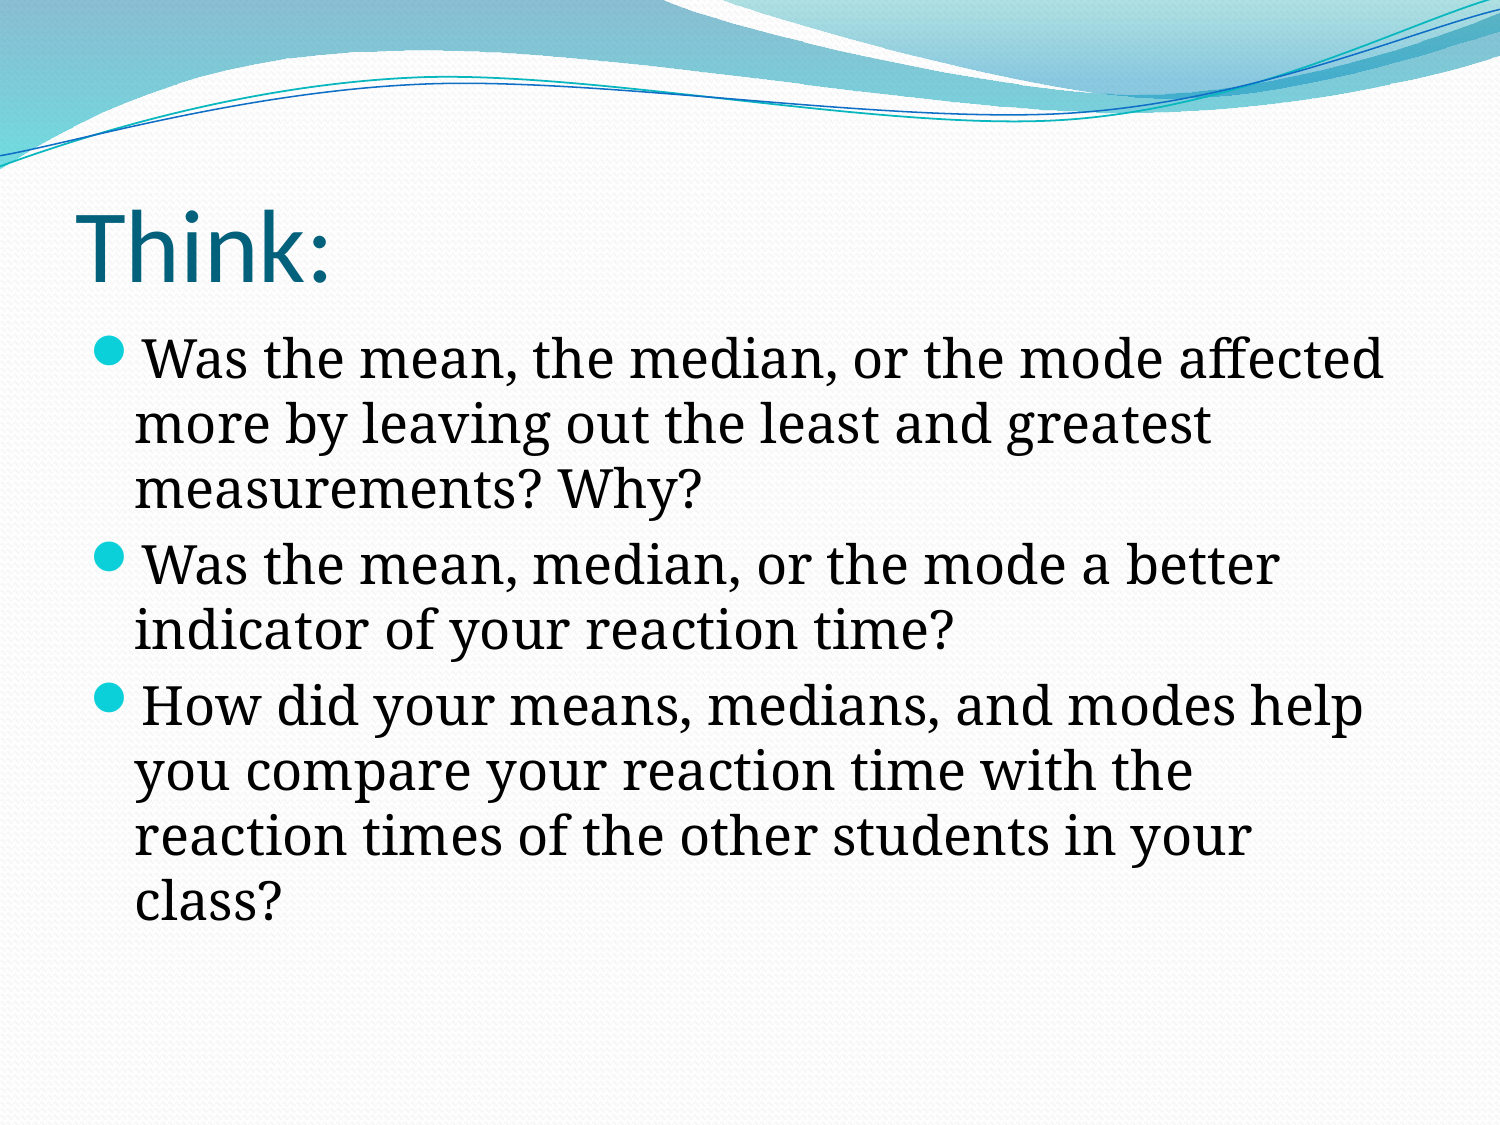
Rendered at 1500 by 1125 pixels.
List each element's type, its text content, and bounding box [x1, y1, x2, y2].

title Think: [75, 115, 1425, 303]
list Was the mean, the median, or the mode affected more by leaving out the least and greatest measurements? Why? Was the mean, median, or the mode a better indicator of your reaction time? How did your means, medians, and modes help you compare your reaction time with the reaction times of the other students in your class? [75, 317, 1425, 1038]
